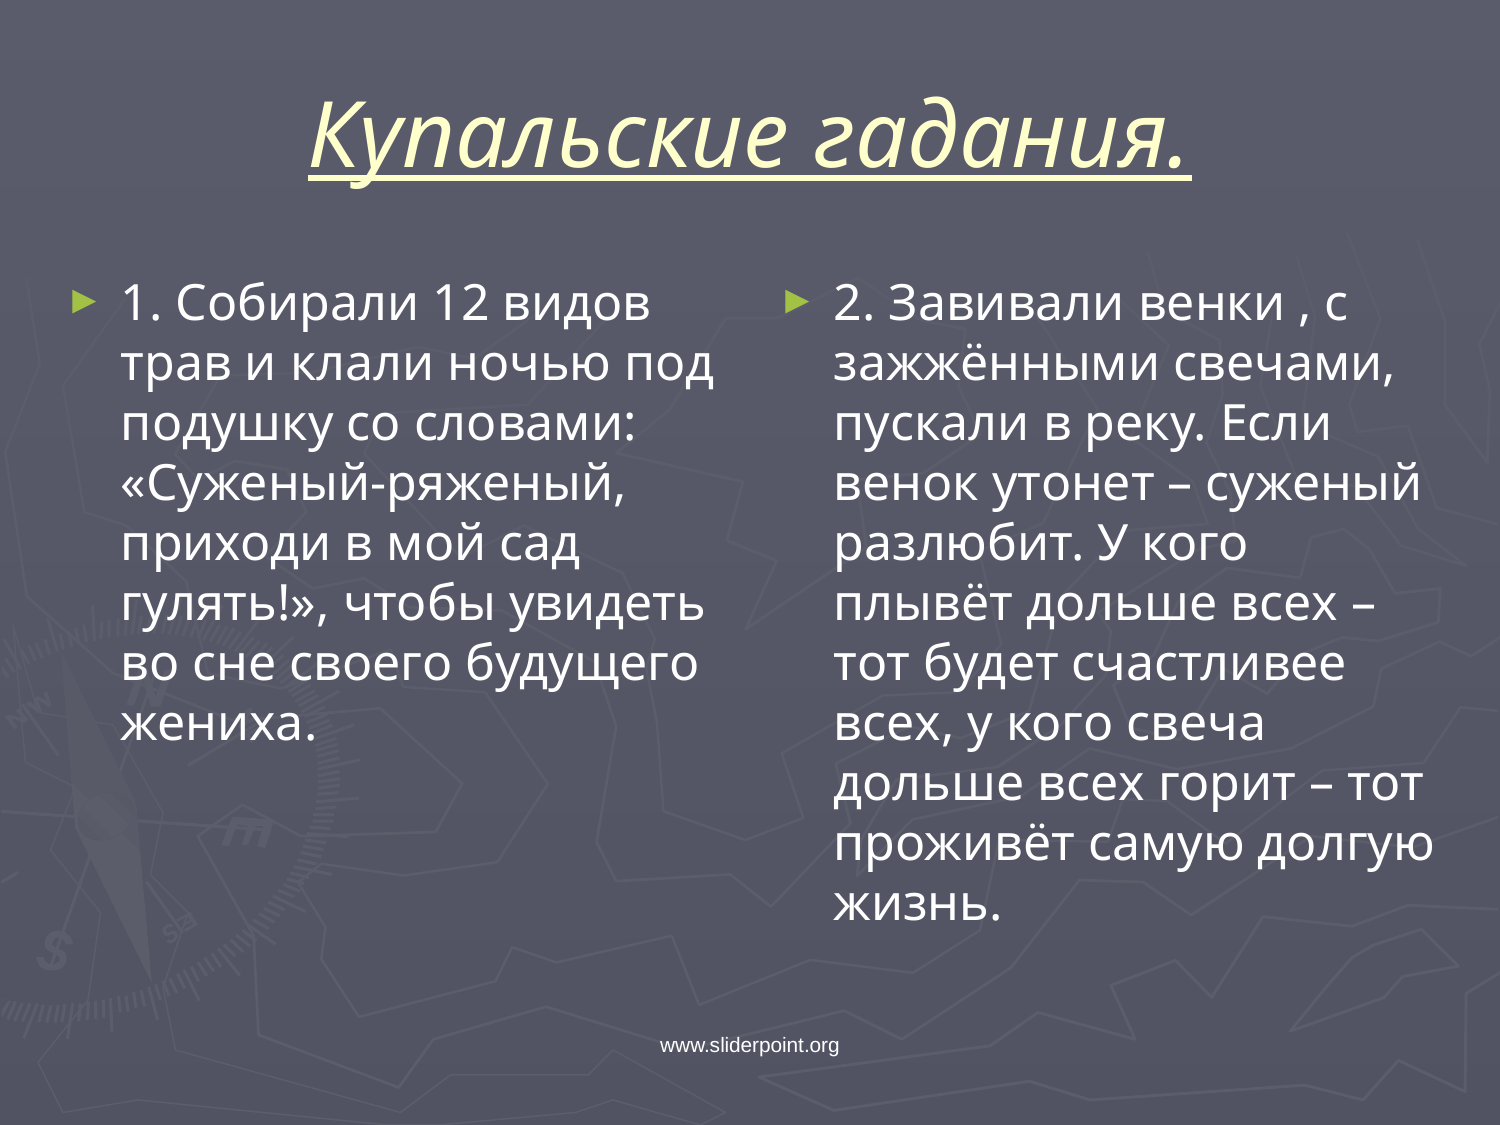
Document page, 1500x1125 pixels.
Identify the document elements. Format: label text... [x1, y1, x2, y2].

list 2. Завивали венки , с зажжёнными свечами, пускали в реку. Если венок утонет – суженый разлюбит. У кого плывёт дольше всех – тот будет счастливее всех, у кого свеча дольше всех горит – тот проживёт самую долгую жизнь. [762, 262, 1451, 906]
title Купальские гадания. [49, 37, 1451, 226]
list 1. Собирали 12 видов трав и клали ночью под подушку со словами: «Суженый-ряженый, приходи в мой сад гулять!», чтобы увидеть во сне своего будущего жениха. [49, 262, 738, 1001]
footer www.sliderpoint.org [512, 1024, 988, 1103]
